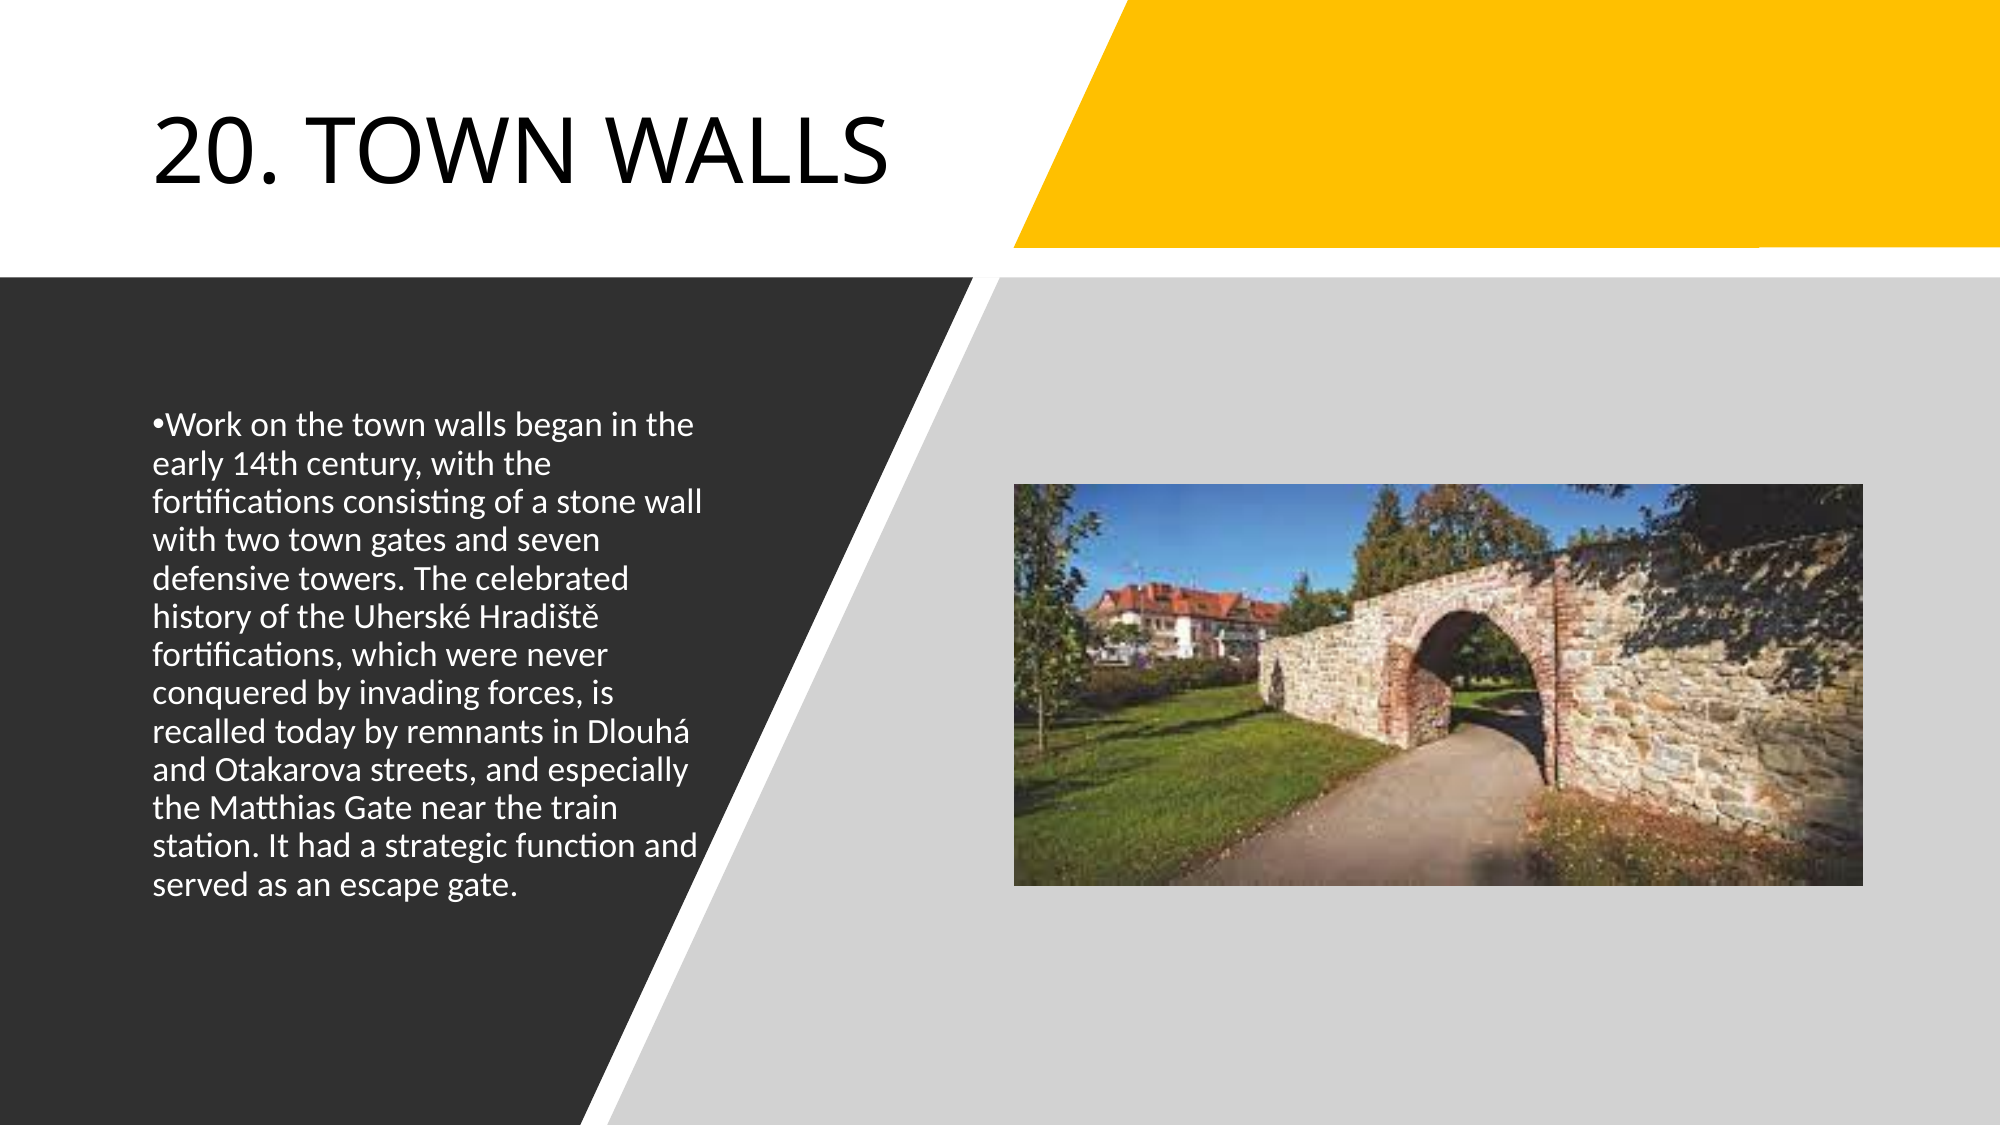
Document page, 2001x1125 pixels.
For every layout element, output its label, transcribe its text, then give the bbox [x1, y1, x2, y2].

text_box [0, 276, 975, 1125]
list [1014, 484, 1863, 886]
list Work on the town walls began in the early 14th century, with the fortifications consisting of a stone wall with two town gates and seven defensive towers. The celebrated history of the Uherské Hradiště fortifications, which were never conquered by invading forces, is recalled today by remnants in Dlouhá and Otakarova streets, and especially the Matthias Gate near the train station. It had a strategic function and served as an escape gate. [137, 356, 729, 954]
text_box [606, 276, 2000, 1125]
title 20. TOWN WALLS [137, 59, 1014, 248]
text_box [1011, 0, 2000, 249]
